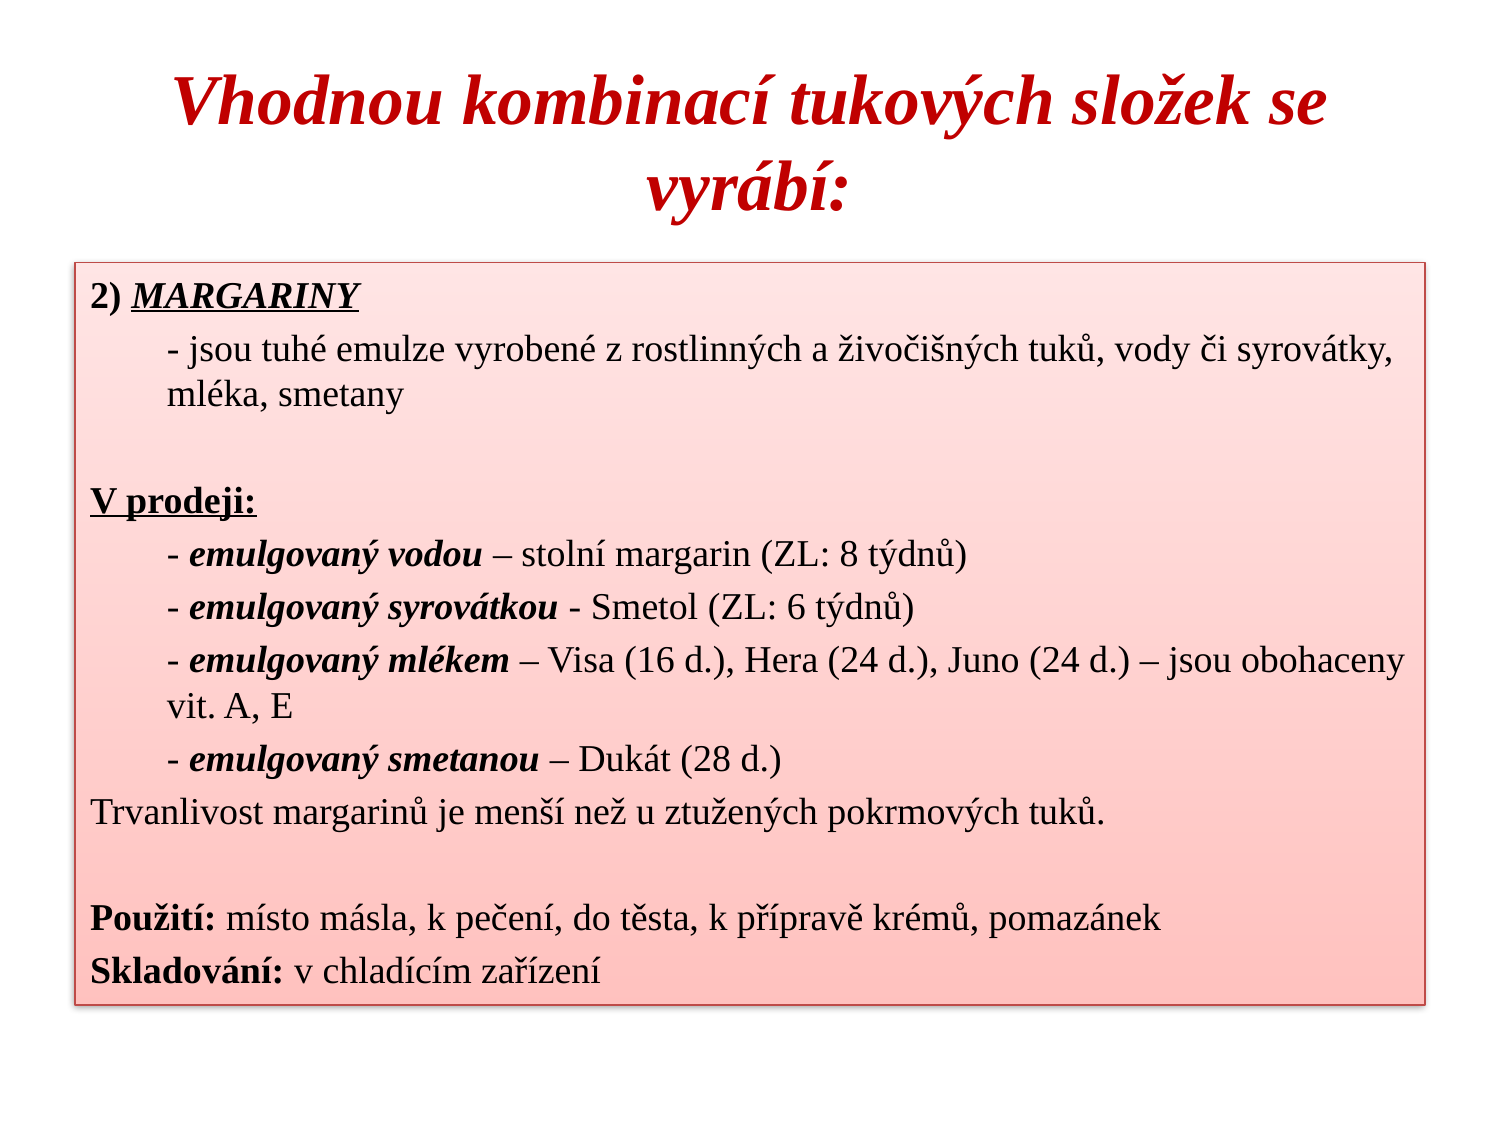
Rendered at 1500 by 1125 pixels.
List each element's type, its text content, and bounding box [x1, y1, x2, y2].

list 2) MARGARINY - jsou tuhé emulze vyrobené z rostlinných a živočišných tuků, vody či syrovátky, mléka, smetany V prodeji: - emulgovaný vodou – stolní margarin (ZL: 8 týdnů) - emulgovaný syrovátkou - Smetol (ZL: 6 týdnů) - emulgovaný mlékem – Visa (16 d.), Hera (24 d.), Juno (24 d.) – jsou obohaceny vit. A, E - emulgovaný smetanou – Dukát (28 d.) Trvanlivost margarinů je menší než u ztužených pokrmových tuků. Použití: místo másla, k pečení, do těsta, k přípravě krémů, pomazánek Skladování: v chladícím zařízení [74, 262, 1426, 1006]
title Vhodnou kombinací tukových složek se vyrábí: [75, 45, 1425, 233]
